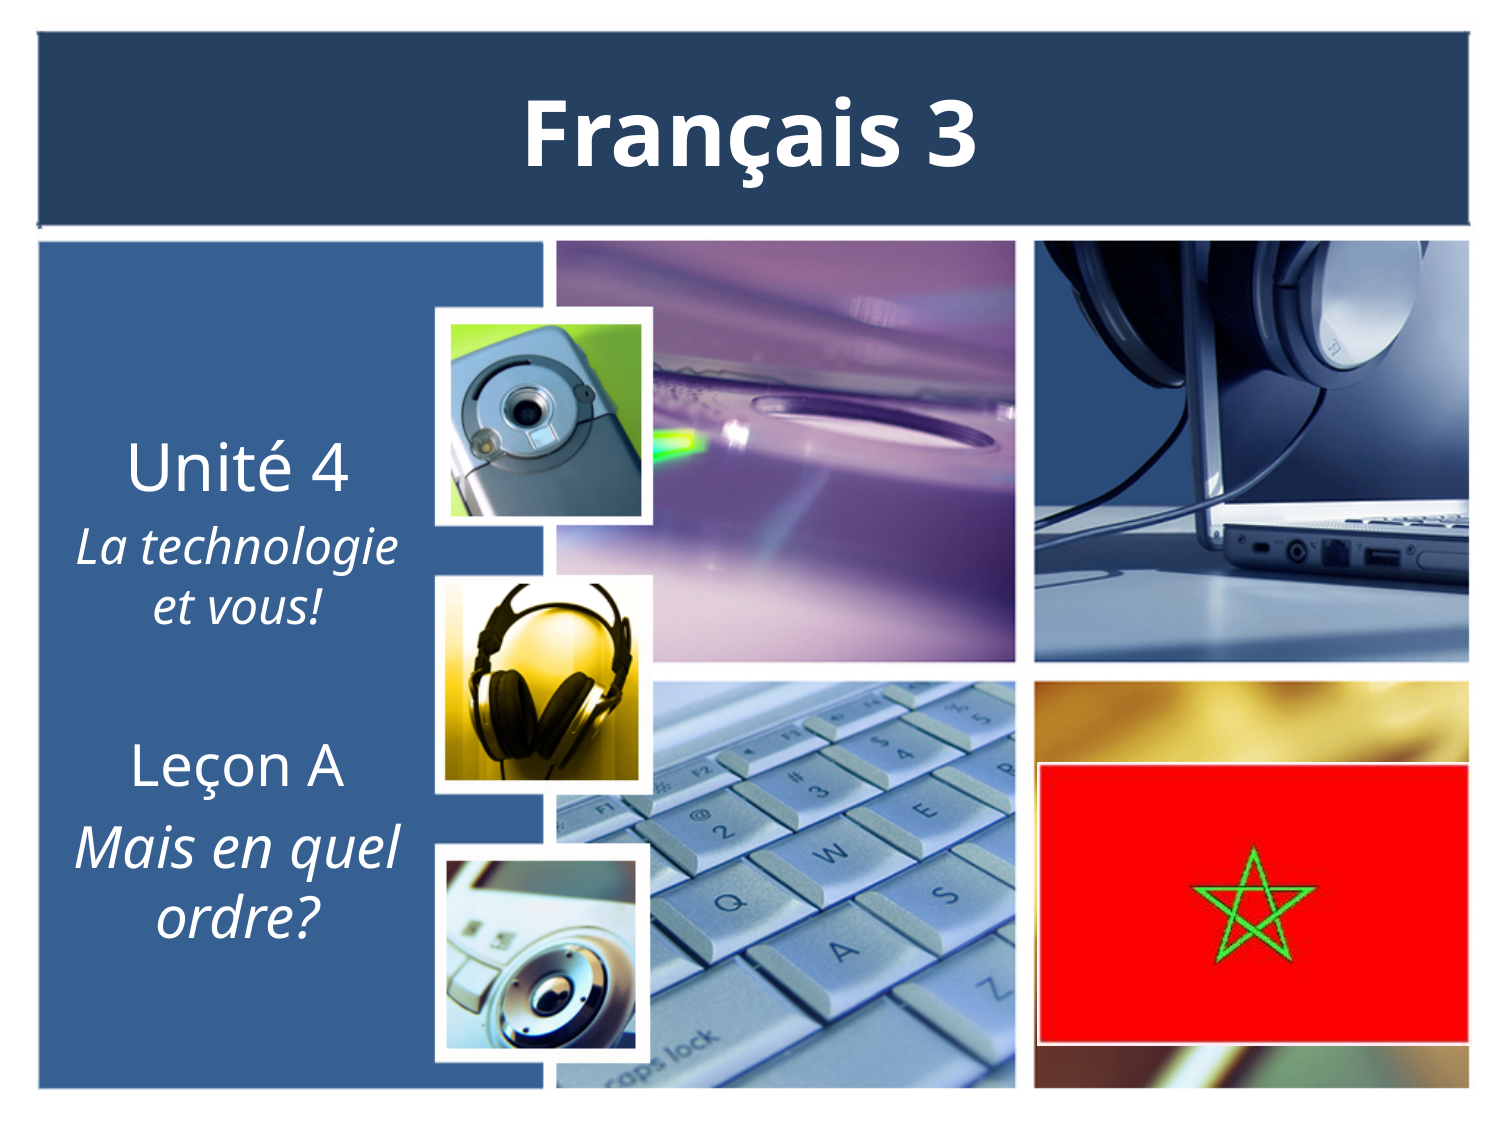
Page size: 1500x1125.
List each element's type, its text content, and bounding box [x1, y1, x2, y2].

picture [0, 0, 1500, 1125]
title Français 3 [37, 34, 1463, 225]
subtitle Unité 4 La technologie et vous! Leçon A Mais en quel ordre? [37, 312, 438, 1063]
